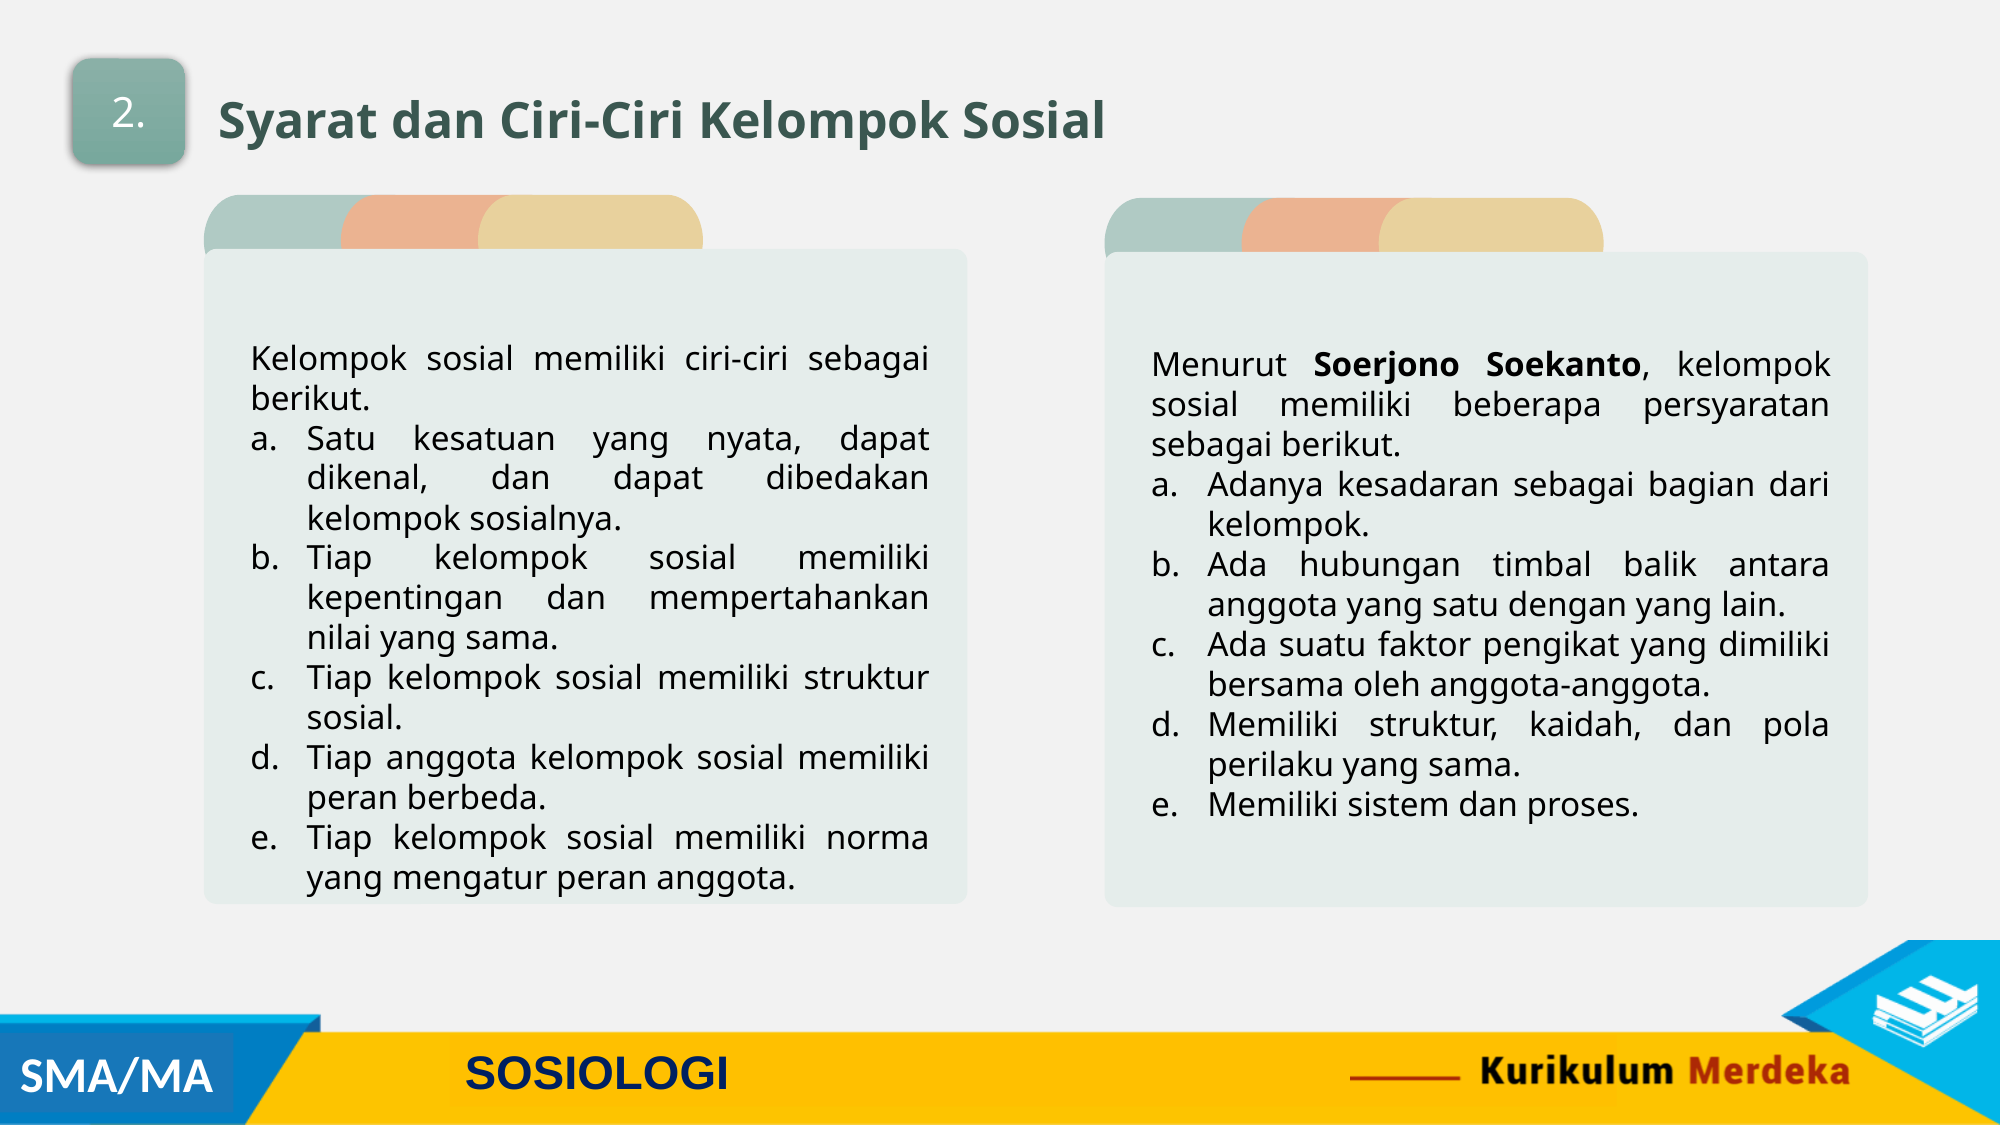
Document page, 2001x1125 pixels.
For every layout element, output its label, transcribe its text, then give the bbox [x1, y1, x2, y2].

text_box Menurut Soerjono Soekanto, kelompok sosial memiliki beberapa persyaratan sebagai berikut. Adanya kesadaran sebagai bagian dari kelompok. Ada hubungan timbal balik antara anggota yang satu dengan yang lain. Ada suatu faktor pengikat yang dimiliki bersama oleh anggota-anggota. Memiliki struktur, kaidah, dan pola perilaku yang sama. Memiliki sistem dan proses. [1136, 336, 1847, 830]
text_box [1103, 250, 1870, 909]
text_box [202, 247, 969, 906]
text_box [1240, 196, 1413, 250]
text_box [1103, 196, 1276, 257]
text_box 2. [72, 58, 186, 164]
text_box [202, 193, 373, 254]
text_box [1377, 196, 1605, 250]
text_box Kelompok sosial memiliki ciri-ciri sebagai berikut. Satu kesatuan yang nyata, dapat dikenal, dan dapat dibedakan kelompok sosialnya. Tiap kelompok sosial memiliki kepentingan dan mempertahankan nilai yang sama. Tiap kelompok sosial memiliki struktur sosial. Tiap anggota kelompok sosial memiliki peran berbeda. Tiap kelompok sosial memiliki norma yang mengatur peran anggota. [235, 329, 946, 904]
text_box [0, 940, 2000, 1125]
text_box Syarat dan Ciri-Ciri Kelompok Sosial [203, 80, 1192, 156]
text_box [339, 193, 510, 247]
text_box [476, 193, 704, 247]
